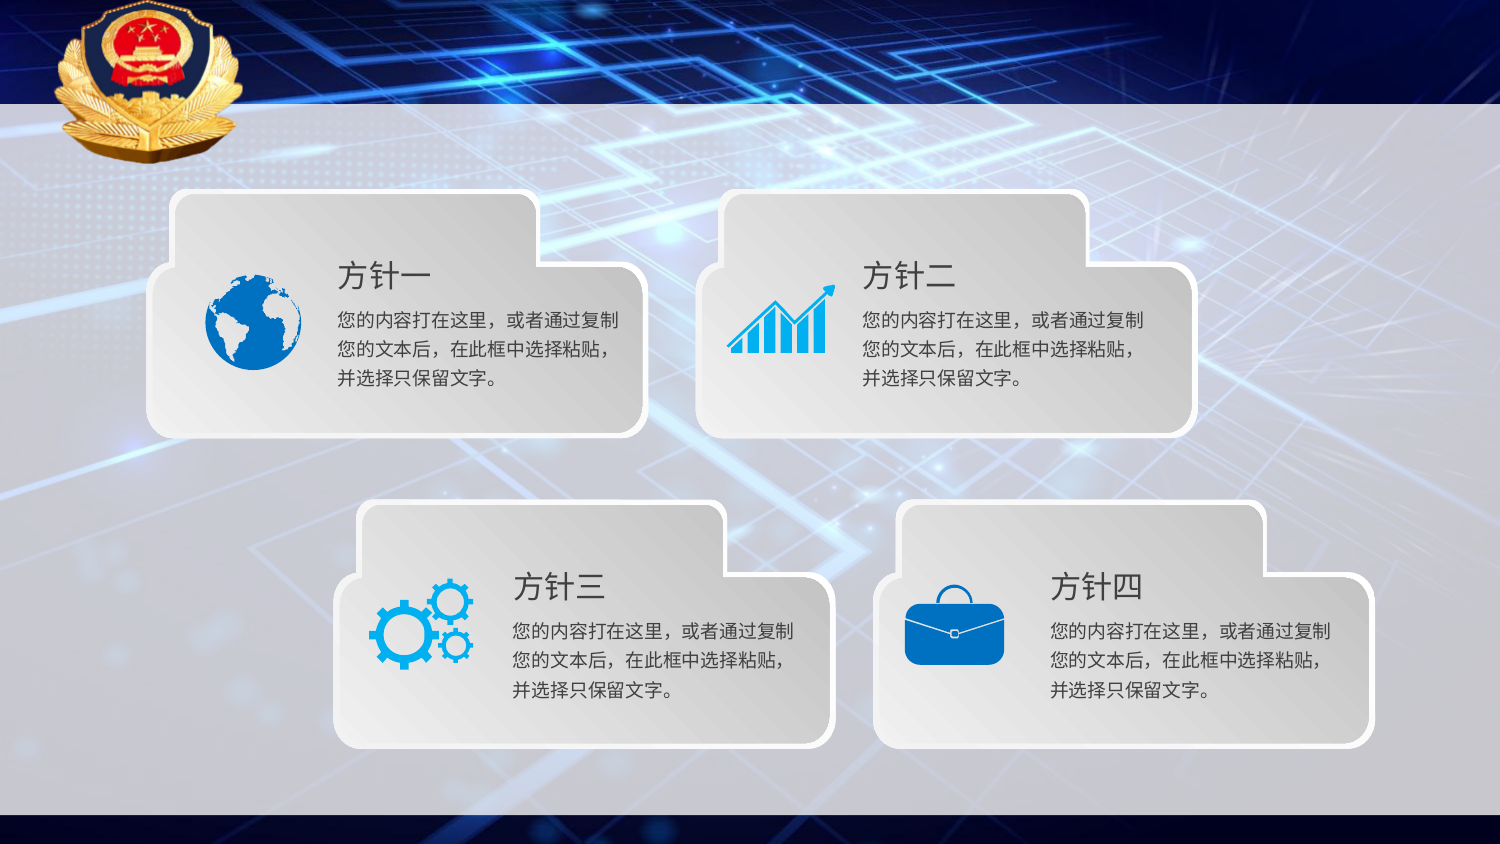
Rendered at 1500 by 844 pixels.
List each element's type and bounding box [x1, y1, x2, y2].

text_box [146, 188, 649, 439]
picture [0, 816, 1500, 844]
picture [0, 0, 1500, 164]
text_box [333, 499, 836, 749]
text_box [872, 499, 1376, 749]
text_box [695, 188, 1198, 439]
